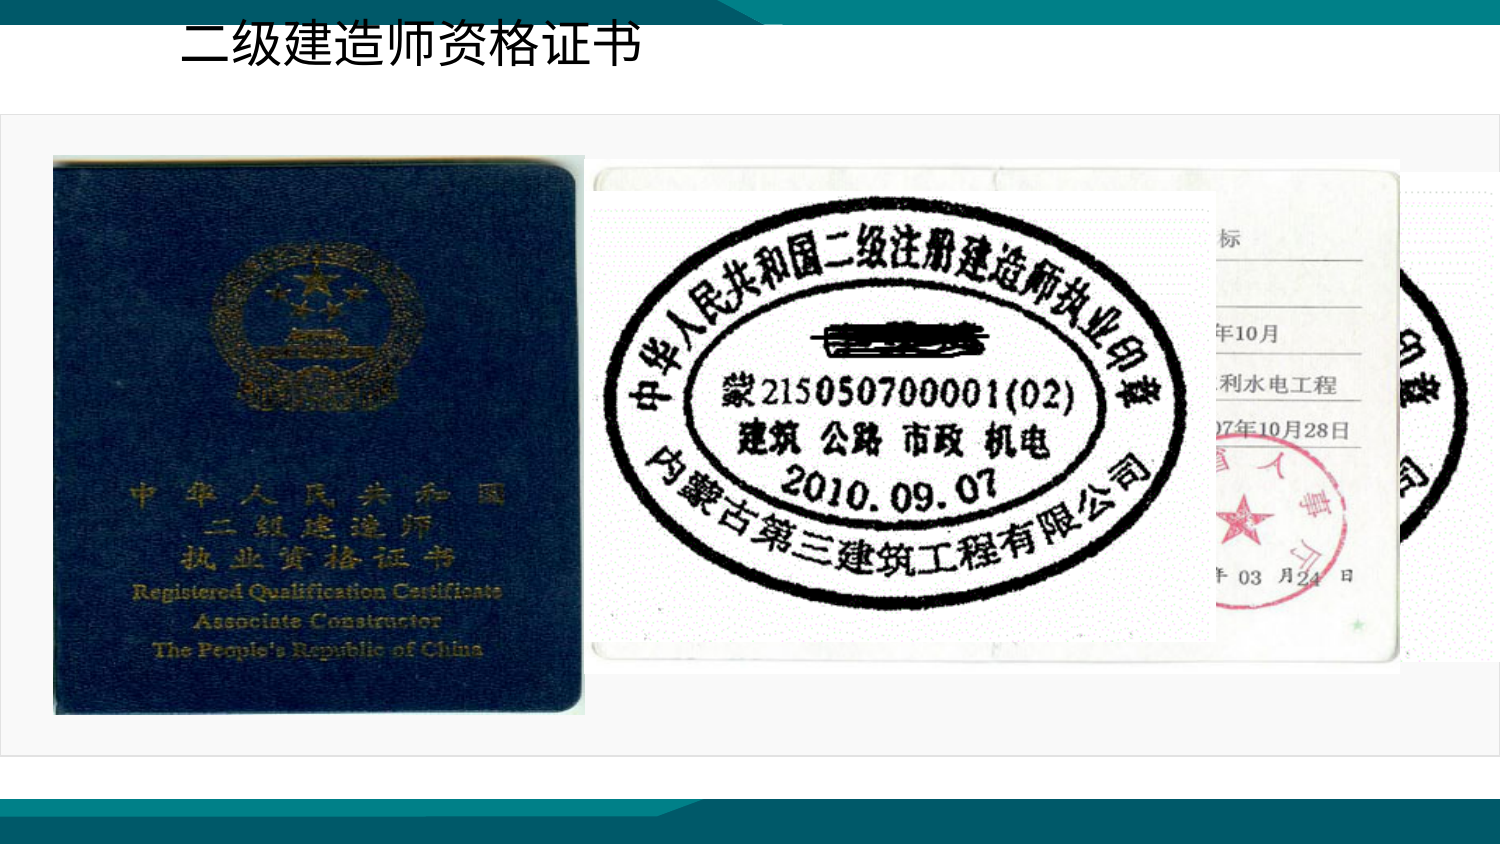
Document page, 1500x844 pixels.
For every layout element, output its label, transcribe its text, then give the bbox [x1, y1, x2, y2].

title 二级建造师资格证书 [164, 10, 1500, 109]
picture [53, 155, 1400, 715]
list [1400, 172, 1500, 662]
